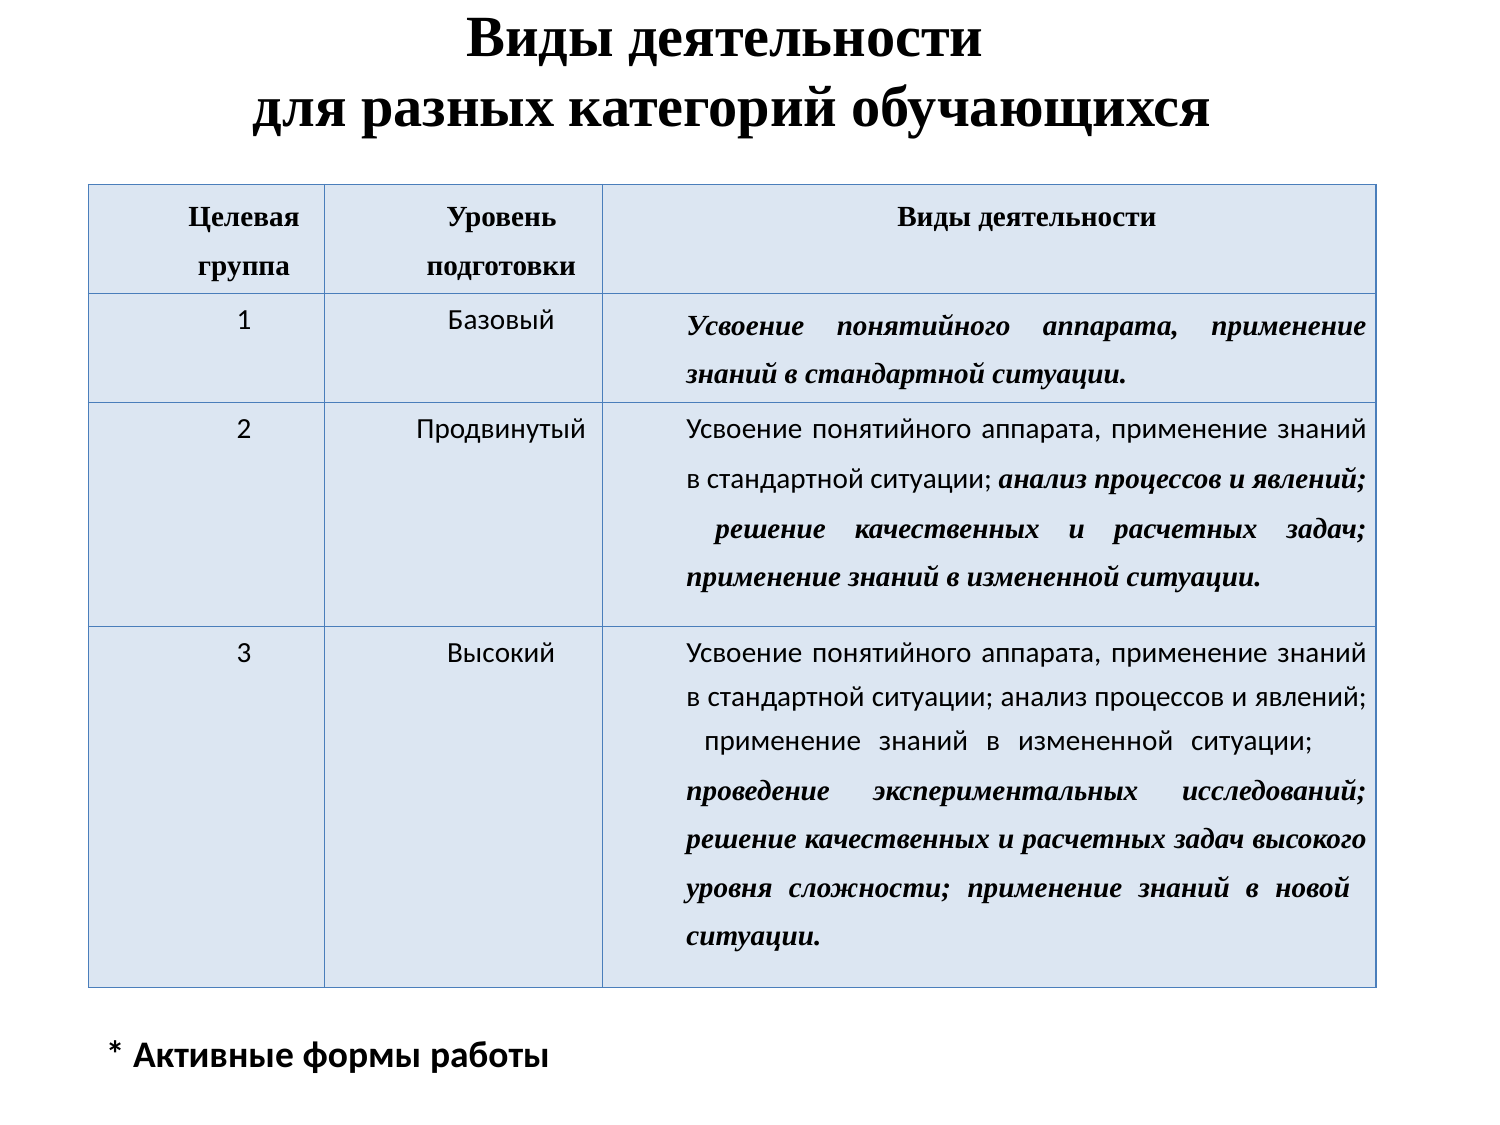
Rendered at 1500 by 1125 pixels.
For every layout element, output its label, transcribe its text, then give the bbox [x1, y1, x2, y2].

table_header Уровень подготовки [325, 191, 602, 293]
table_cell Высокий [325, 627, 602, 987]
text_box Виды деятельности для разных категорий обучающихся [123, 0, 1341, 191]
table_cell 3 [89, 627, 324, 987]
table_cell Продвинутый [325, 403, 602, 626]
table_header Целевая группа [89, 185, 324, 293]
table_cell Усвоение понятийного аппарата, применение знаний в стандартной ситуации; анализ процессов и явлений; применение знаний в измененной ситуации; проведение экспериментальных исследований; решение качественных и расчетных задач высокого уровня сложности; применение знаний в новой ситуации. [603, 627, 1375, 987]
table_cell 2 [89, 403, 324, 626]
table_cell Усвоение понятийного аппарата, применение знаний в стандартной ситуации; анализ процессов и явлений; решение качественных и расчетных задач; применение знаний в измененной ситуации. [603, 403, 1375, 626]
table_cell Базовый [325, 294, 602, 402]
table_header Виды деятельности [603, 185, 1375, 293]
table_cell 1 [89, 294, 324, 402]
text_box * Активные формы работы [91, 1023, 566, 1083]
table_cell Усвоение понятийного аппарата, применение знаний в стандартной ситуации. [603, 294, 1375, 402]
